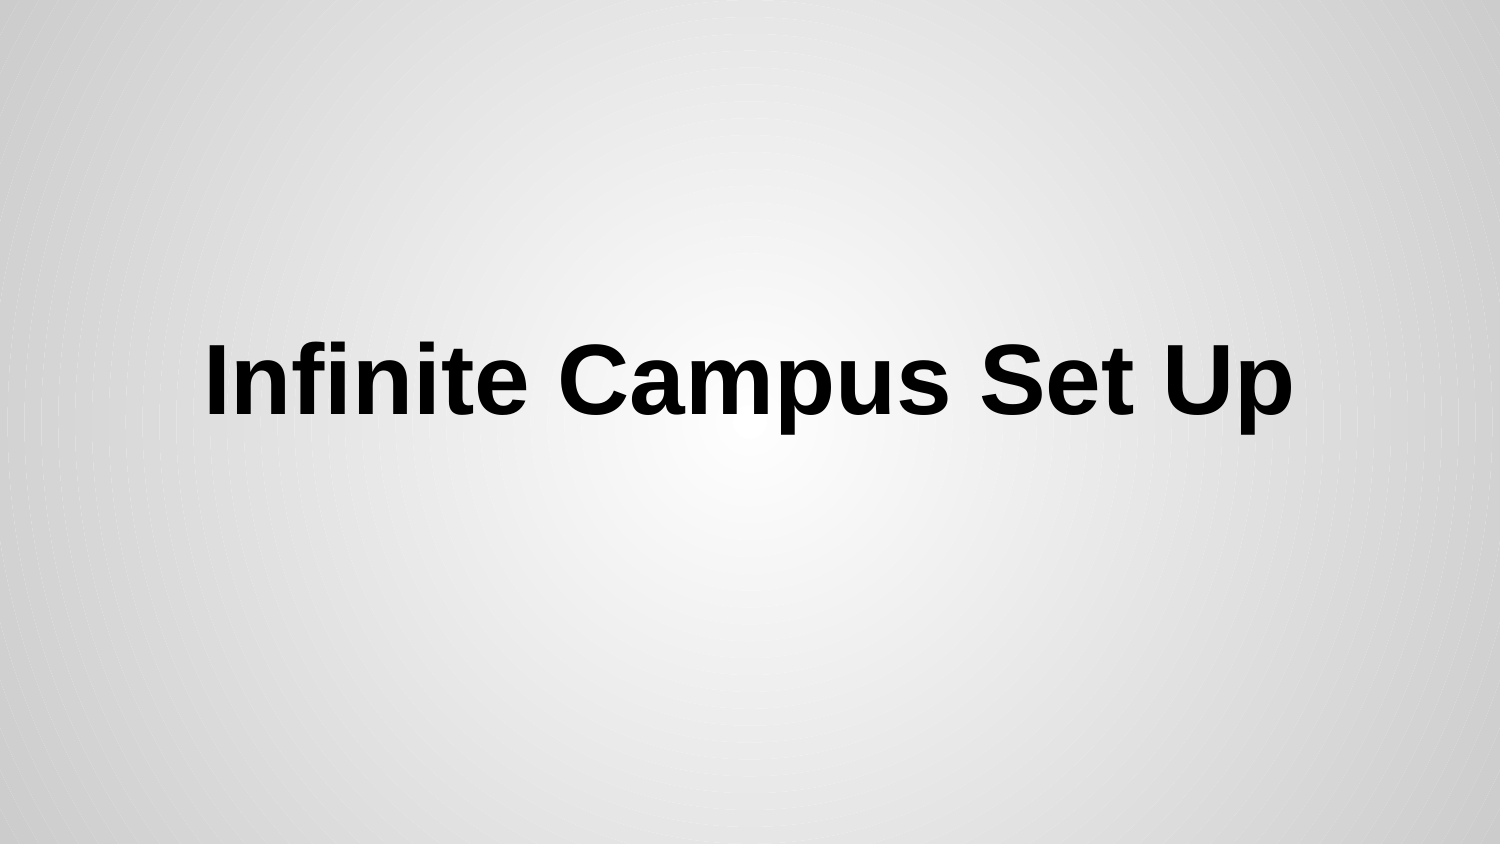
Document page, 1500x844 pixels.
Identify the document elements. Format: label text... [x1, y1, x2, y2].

title Infinite Campus Set Up [112, 259, 1388, 450]
